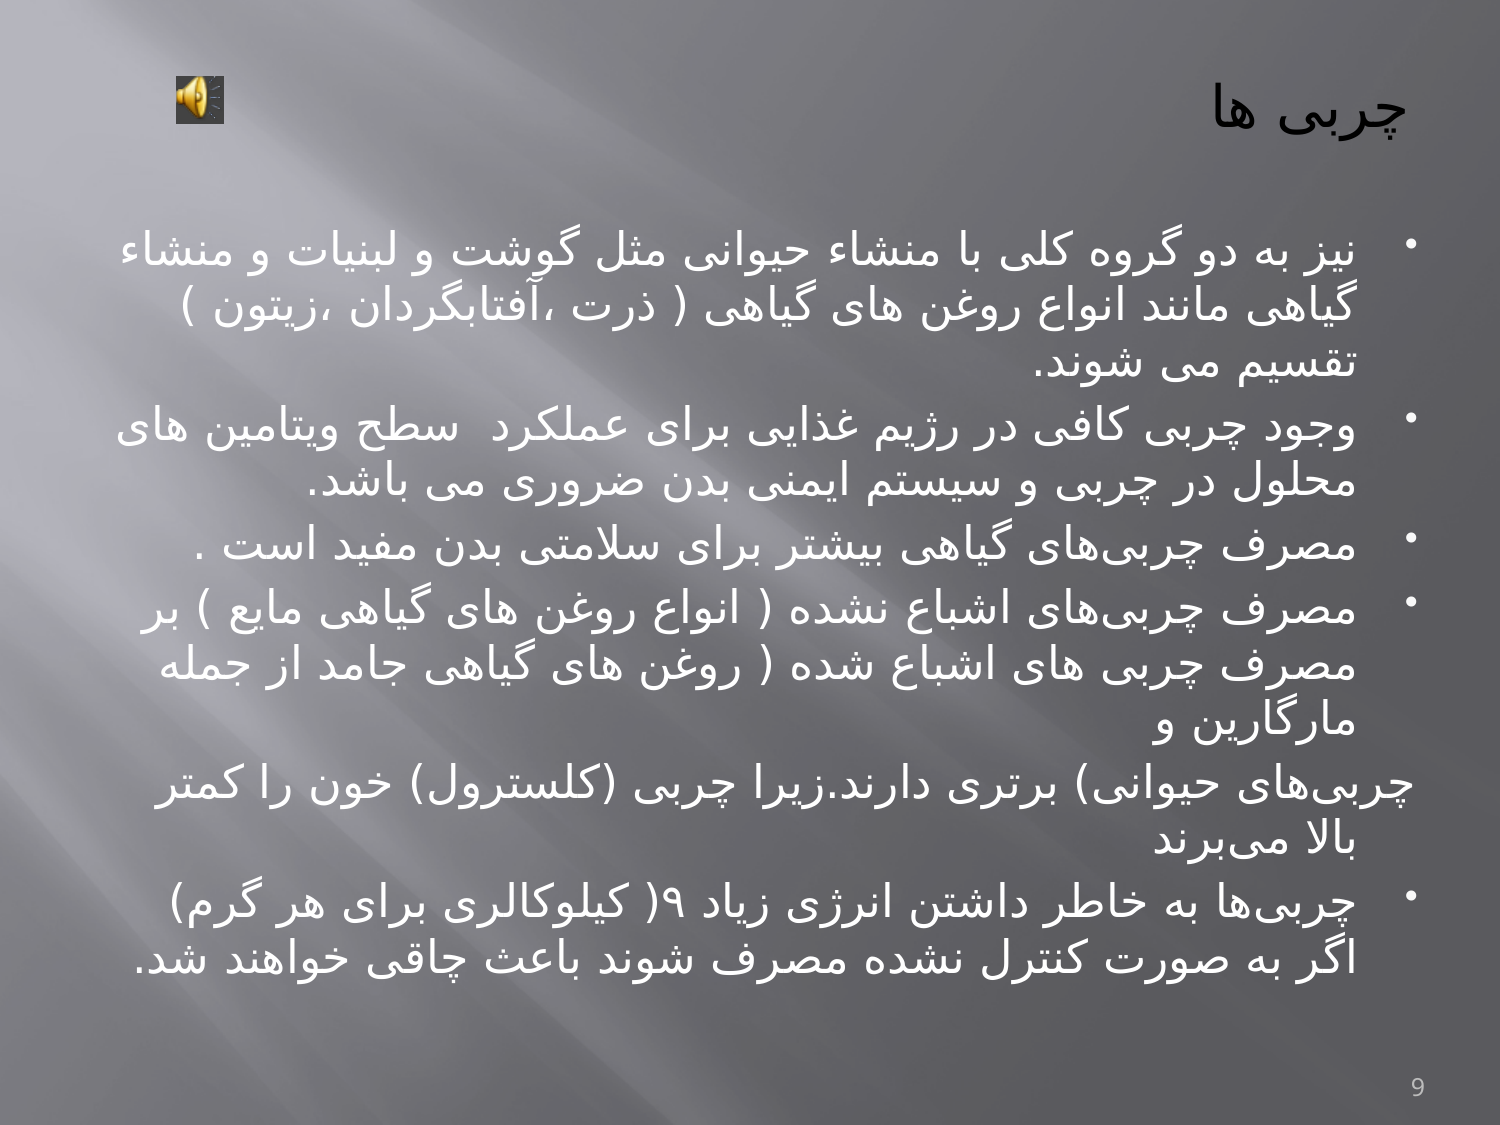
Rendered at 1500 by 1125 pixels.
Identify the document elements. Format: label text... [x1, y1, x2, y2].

title چربی ها [75, 45, 1425, 233]
picture [174, 74, 226, 126]
slide_number 9 [1299, 1052, 1425, 1113]
list نیز به دو گروه کلی با منشاء حیوانی مثل گوشت و لبنیات و منشاء گیاهی مانند انواع روغن های گیاهی ( ذرت ،آفتابگردان ،زیتون ) تقسیم می شوند. وجود چربی کافی در رژیم غذایی برای عملکرد سطح ویتامین های محلول در چربی و سیستم ایمنی بدن ضروری می باشد. مصرف چربی‌های گیاهی بیشتر برای سلامتی بدن مفید است . مصرف چربی‌های اشباع نشده ( انواع روغن های گیاهی مایع ) بر مصرف چربی های اشباع شده ( روغن های گیاهی جامد از جمله مارگارین و چربی‌های حیوانی) برتری دارند.زیرا چربی (کلسترول) خون را کمتر بالا می‌برند چربی‌ها به خاطر داشتن انرژی زیاد ۹( کیلوکالری برای هر گرم) اگر به صورت کنترل نشده مصرف شوند باعث چاقی خواهند شد. [99, 212, 1450, 1035]
